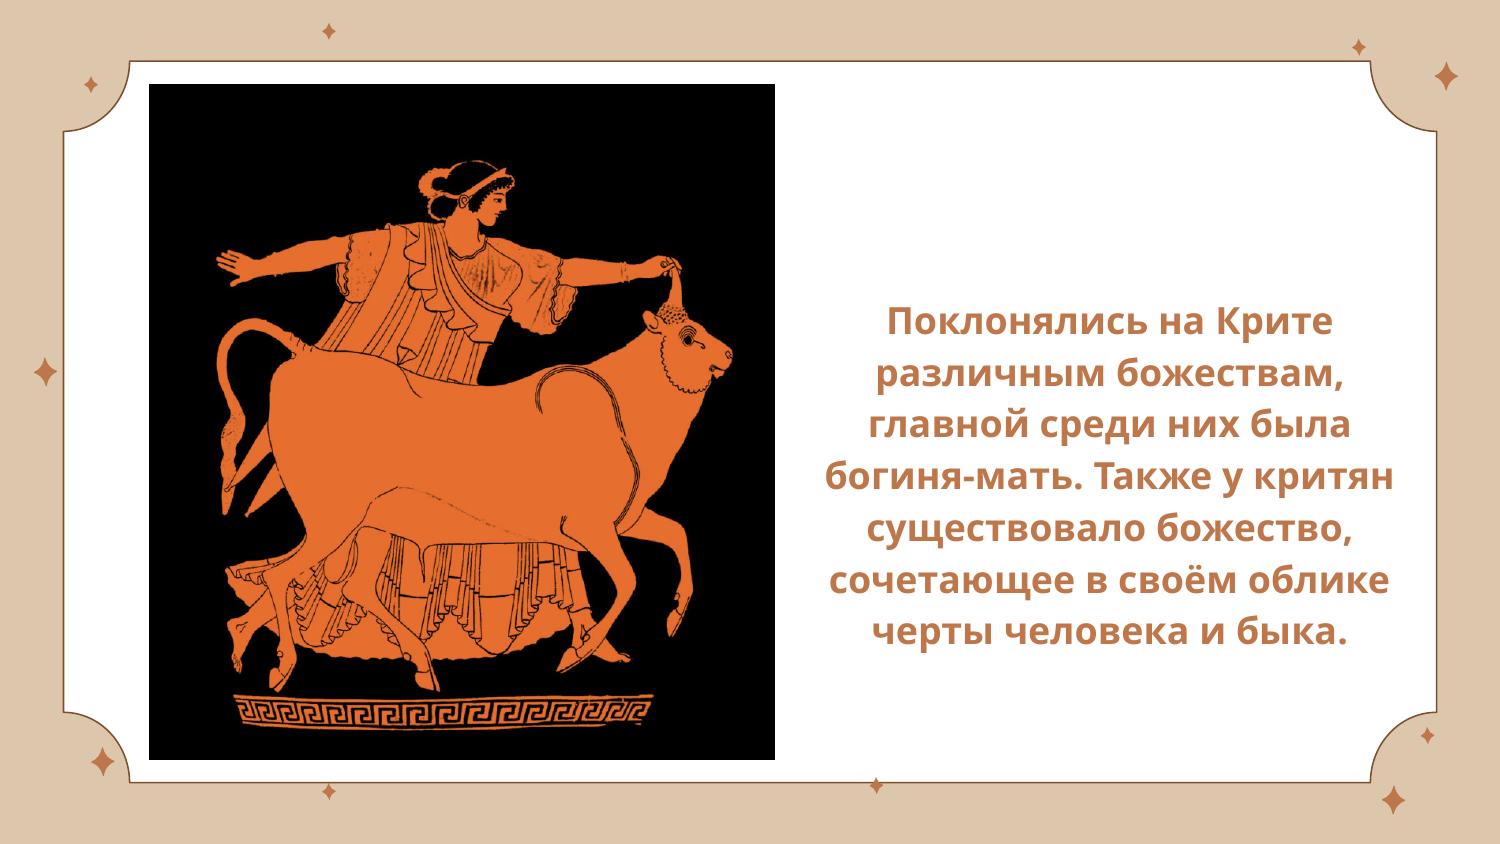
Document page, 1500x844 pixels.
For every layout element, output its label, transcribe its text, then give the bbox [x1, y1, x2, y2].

picture [149, 84, 775, 760]
subtitle Поклонялись на Крите различным божествам, главной среди них была богиня-мать. Также у критян существовало божество, сочетающее в своём облике черты человека и быка. [794, 275, 1426, 363]
